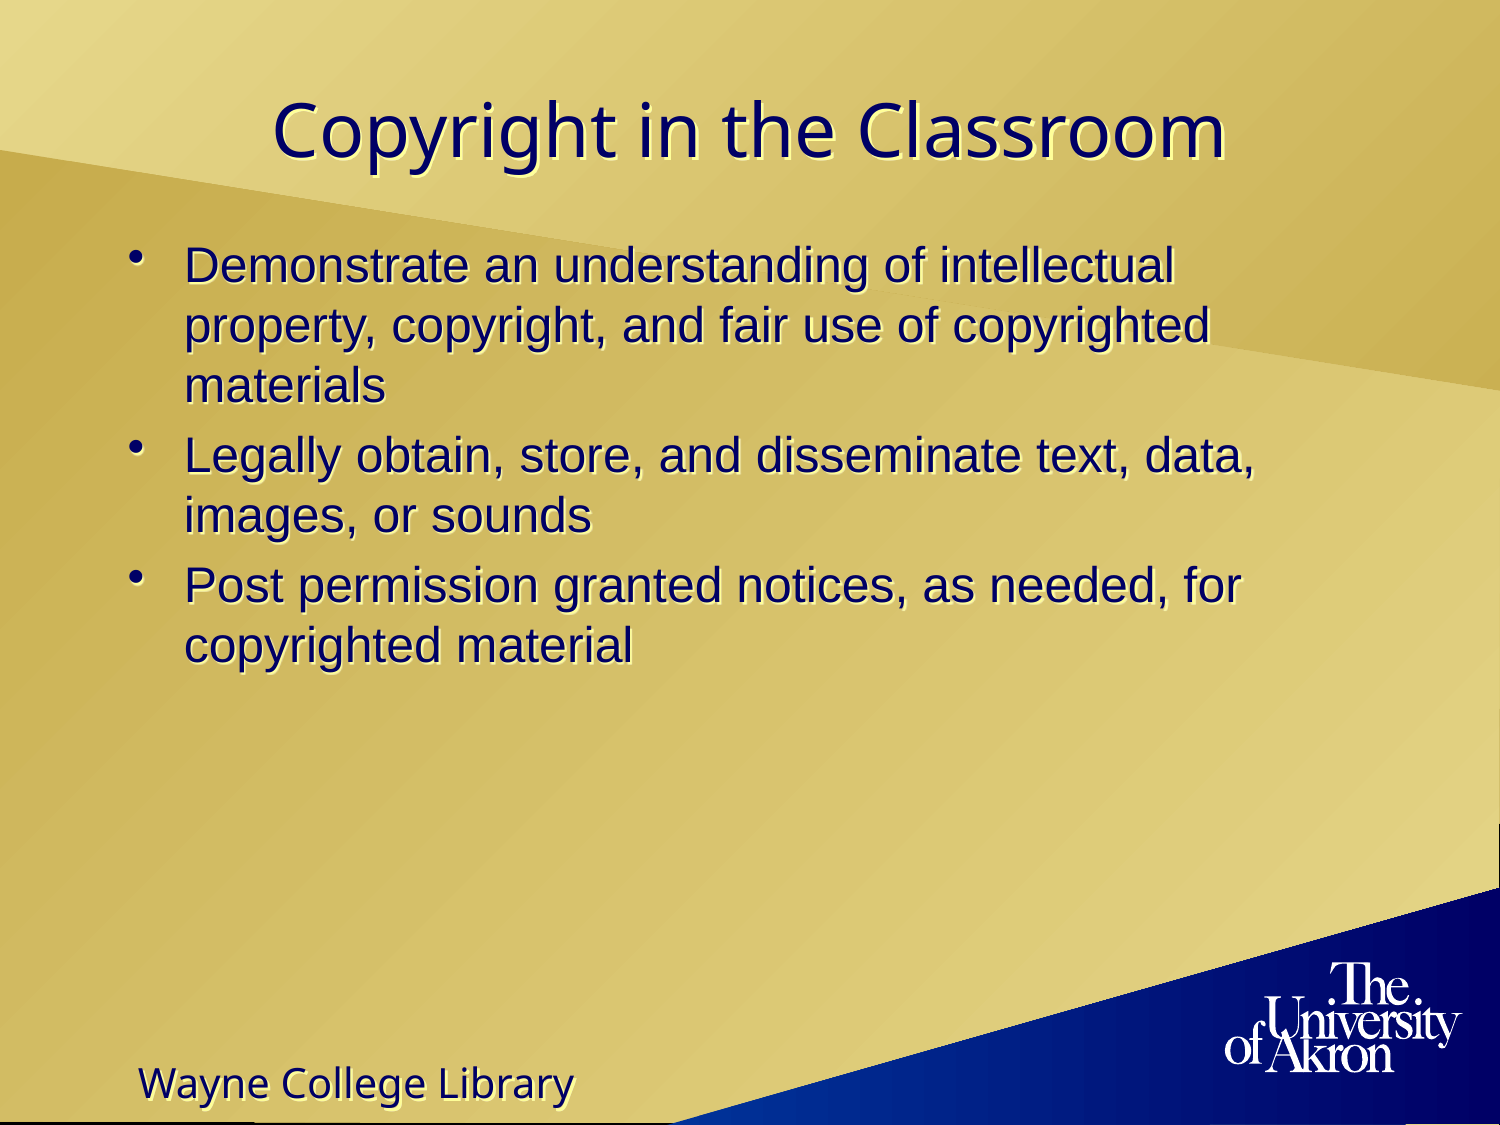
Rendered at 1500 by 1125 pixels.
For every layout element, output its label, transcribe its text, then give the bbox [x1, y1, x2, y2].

list Demonstrate an understanding of intellectual property, copyright, and fair use of copyrighted materials Legally obtain, store, and disseminate text, data, images, or sounds Post permission granted notices, as needed, for copyrighted material [112, 224, 1388, 863]
text_box Wayne College Library [0, 1049, 713, 1125]
title Copyright in the Classroom [112, 74, 1388, 213]
